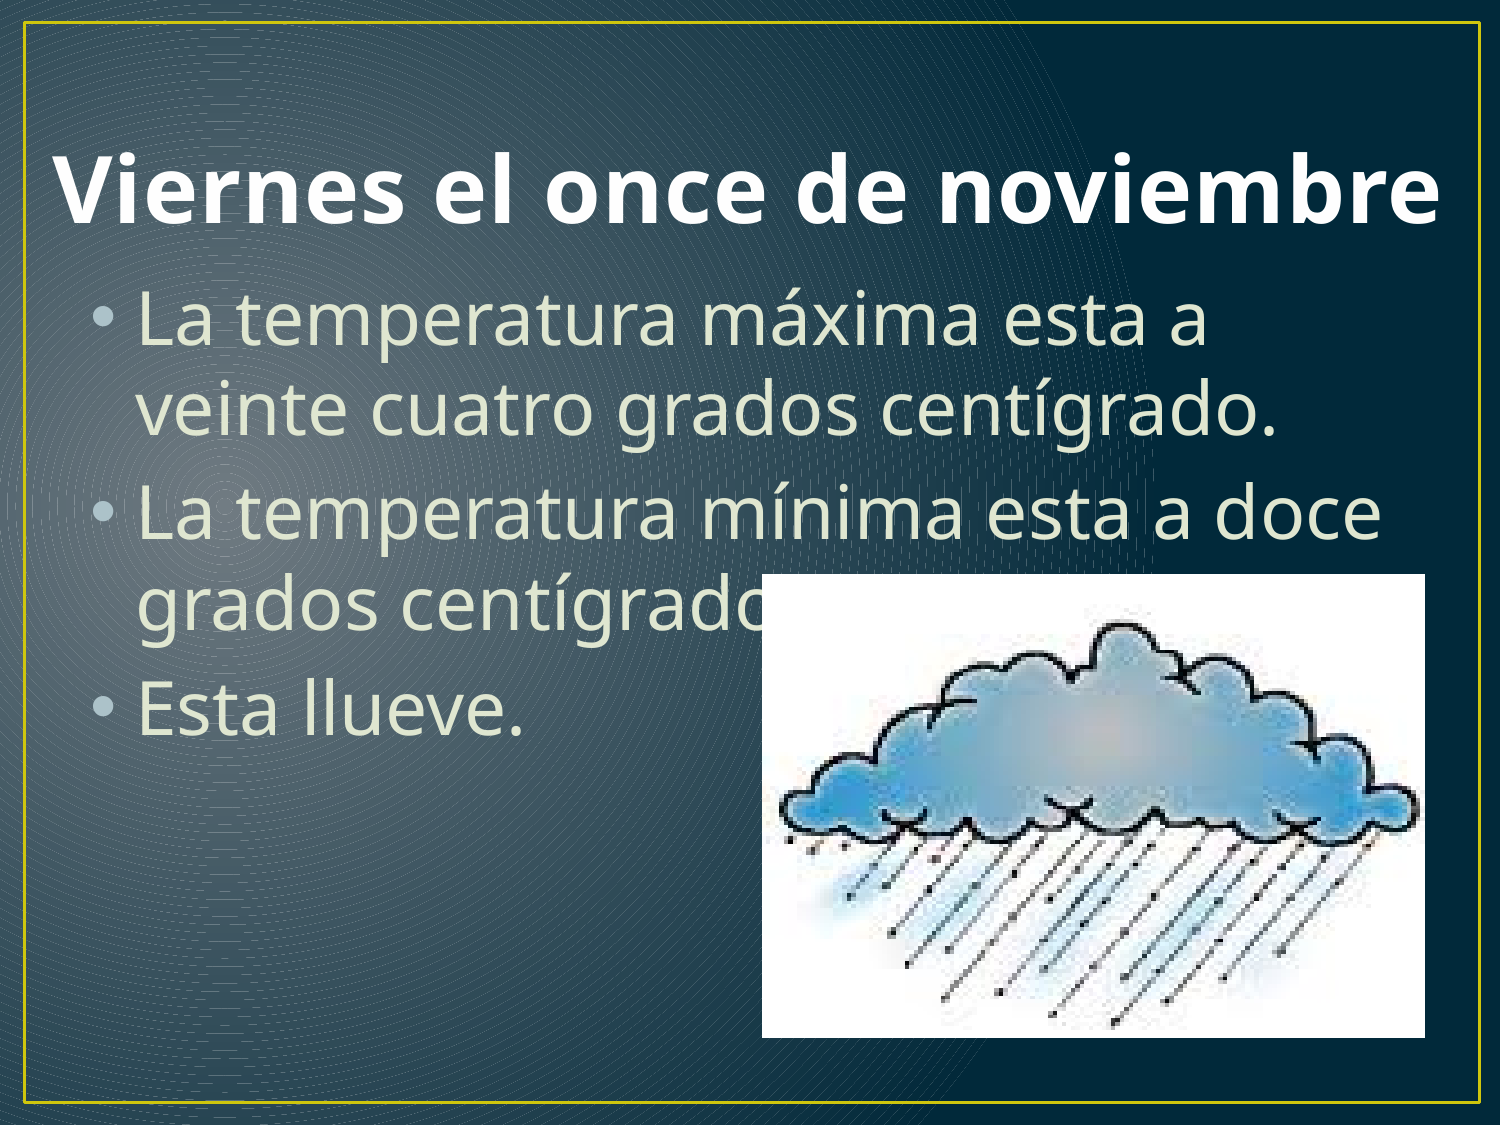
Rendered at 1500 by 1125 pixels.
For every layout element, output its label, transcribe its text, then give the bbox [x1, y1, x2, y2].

picture [762, 574, 1424, 1038]
list La temperatura máxima esta a veinte cuatro grados centígrado. La temperatura mínima esta a doce grados centígrado. Esta llueve. [75, 262, 1425, 1005]
title Viernes el once de noviembre [37, 45, 1488, 250]
picture [936, 1043, 951, 1052]
